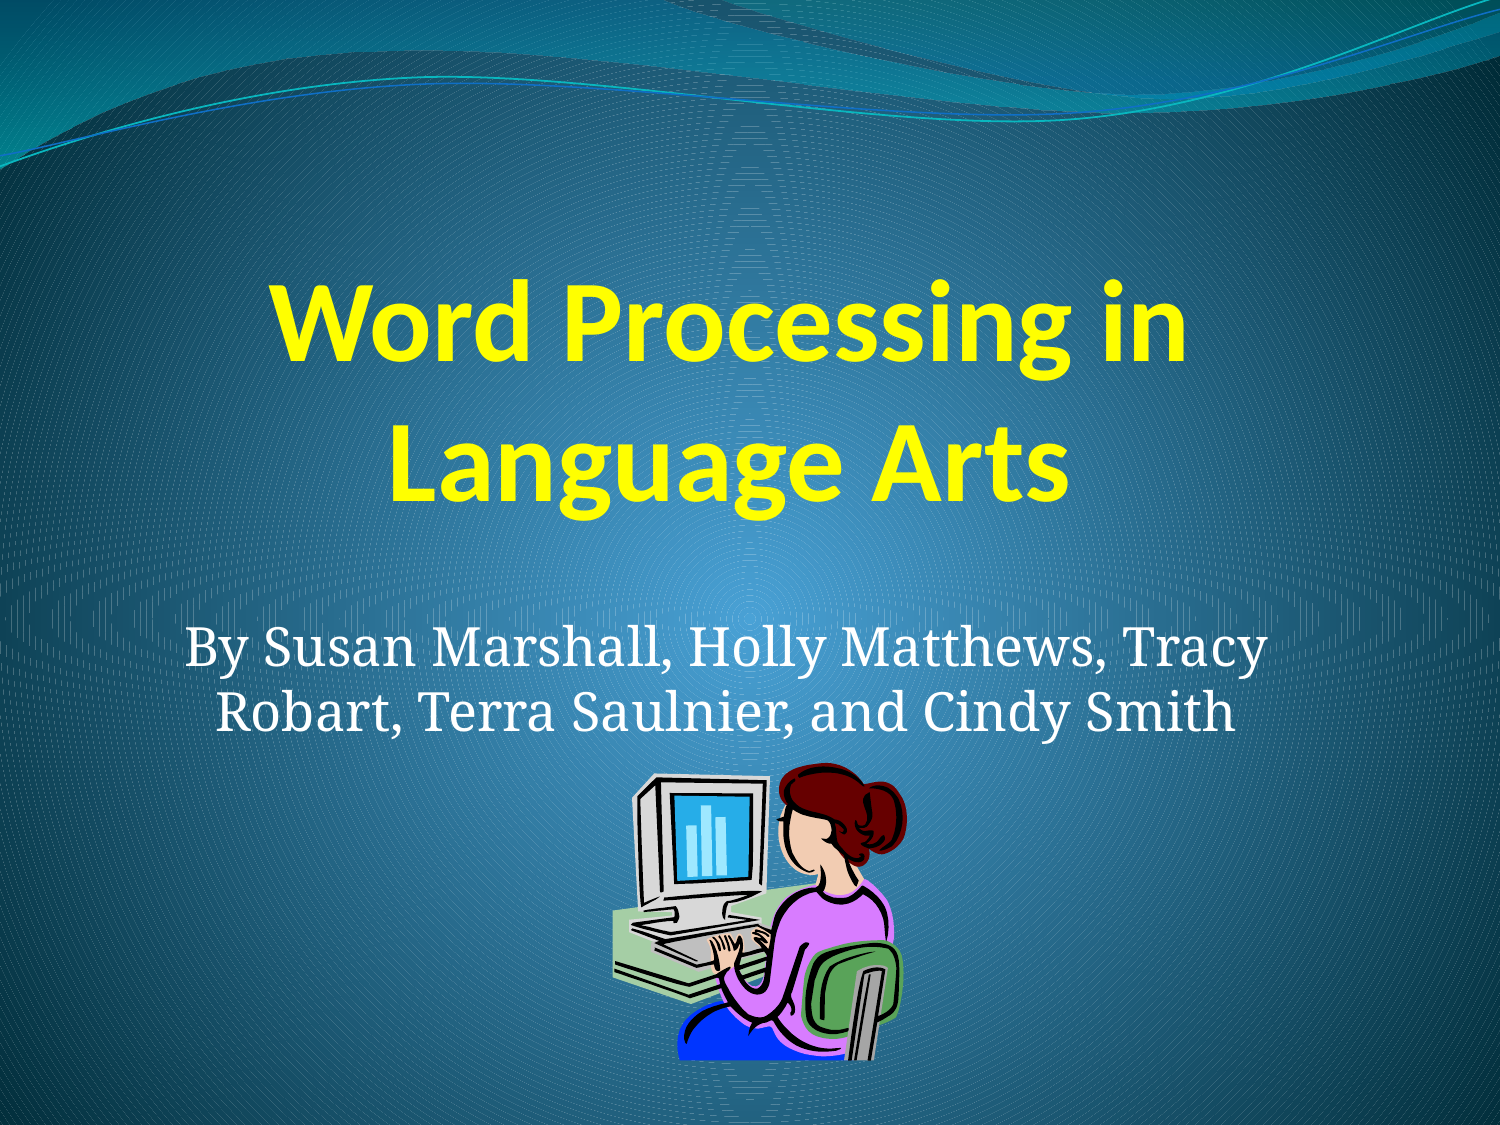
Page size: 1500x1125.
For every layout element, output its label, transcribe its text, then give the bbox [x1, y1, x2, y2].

picture [612, 762, 908, 1064]
subtitle By Susan Marshall, Holly Matthews, Tracy Robart, Terra Saulnier, and Cindy Smith [87, 529, 1376, 818]
title Word Processing in Language Arts [87, 224, 1376, 525]
